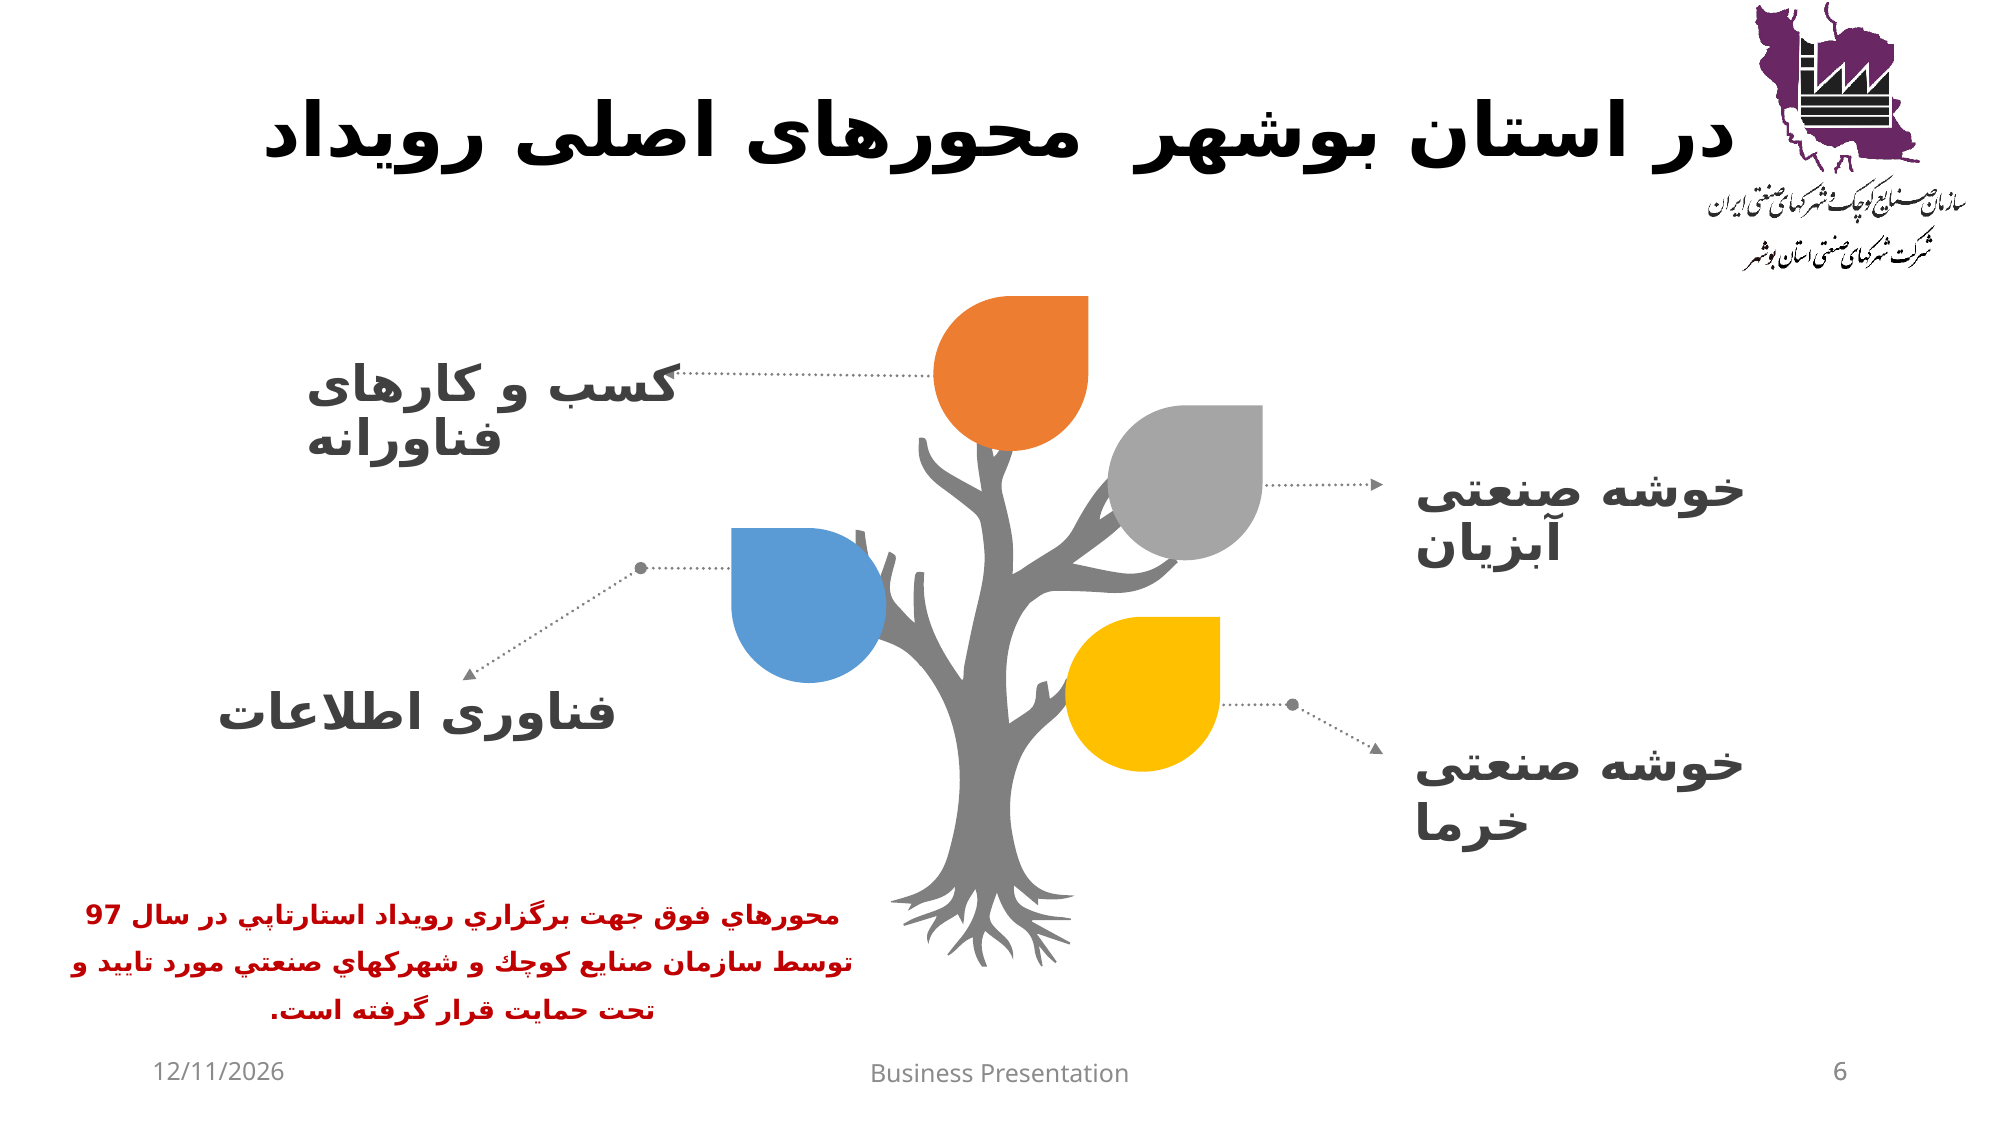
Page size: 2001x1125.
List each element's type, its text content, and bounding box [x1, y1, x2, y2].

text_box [661, 373, 731, 377]
title در استان بوشهر محورهای اصلی رویداد [102, 68, 1706, 196]
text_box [1263, 704, 1384, 755]
slide_number 6 [1412, 1042, 1863, 1103]
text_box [731, 296, 1263, 967]
list خوشه صنعتی آبزیان [1400, 455, 1894, 506]
subtitle محورهاي فوق جهت برگزاري رويداد استارتاپي در سال 97 توسط سازمان صنايع كوچك و شهركهاي صنعتي مورد تاييد و تحت حمايت قرار گرفته است. [33, 874, 892, 1035]
list فناوری اطلاعات [202, 678, 697, 730]
list خوشه صنعتی خرما [1399, 722, 1893, 774]
picture [1706, 0, 1968, 284]
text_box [462, 568, 731, 681]
list کسب و کارهای فناورانه [291, 350, 731, 401]
